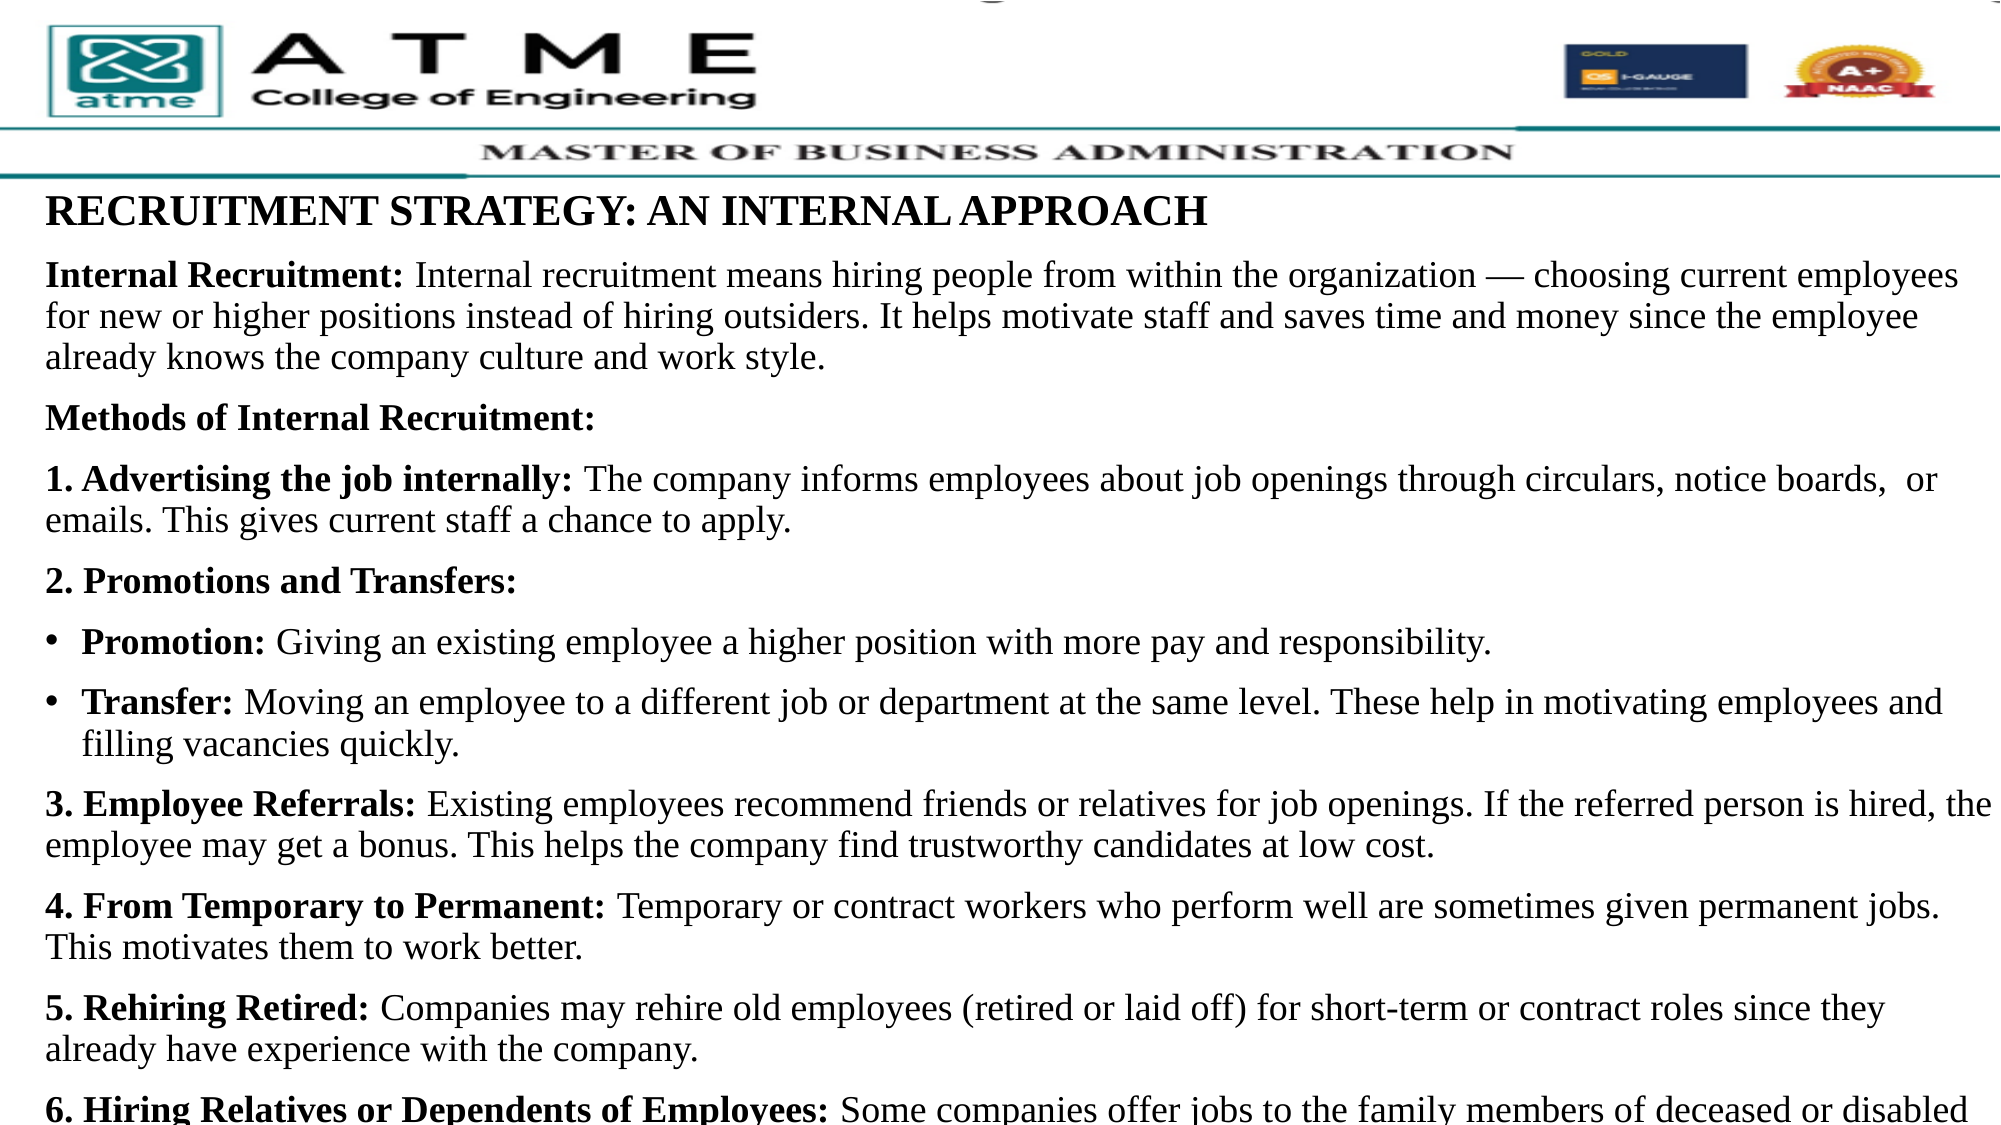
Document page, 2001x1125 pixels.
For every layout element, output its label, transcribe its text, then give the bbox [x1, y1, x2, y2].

list RECRUITMENT STRATEGY: AN INTERNAL APPROACH Internal Recruitment: Internal recruitment means hiring people from within the organization — choosing current employees for new or higher positions instead of hiring outsiders. It helps motivate staff and saves time and money since the employee already knows the company culture and work style. Methods of Internal Recruitment: 1. Advertising the job internally: The company informs employees about job openings through circulars, notice boards, or emails. This gives current staff a chance to apply. 2. Promotions and Transfers: Promotion: Giving an existing employee a higher position with more pay and responsibility. Transfer: Moving an employee to a different job or department at the same level. These help in motivating employees and filling vacancies quickly. 3. Employee Referrals: Existing employees recommend friends or relatives for job openings. If the referred person is hired, the employee may get a bonus. This helps the company find trustworthy candidates at low cost. 4. From Temporary to Permanent: Temporary or contract workers who perform well are sometimes given permanent jobs. This motivates them to work better. 5. Rehiring Retired: Companies may rehire old employees (retired or laid off) for short-term or contract roles since they already have experience with the company. 6. Hiring Relatives or Dependents of Employees: Some companies offer jobs to the family members of deceased or disabled employees as a goodwill gesture. [30, 180, 2000, 1125]
picture [0, 1, 2000, 180]
